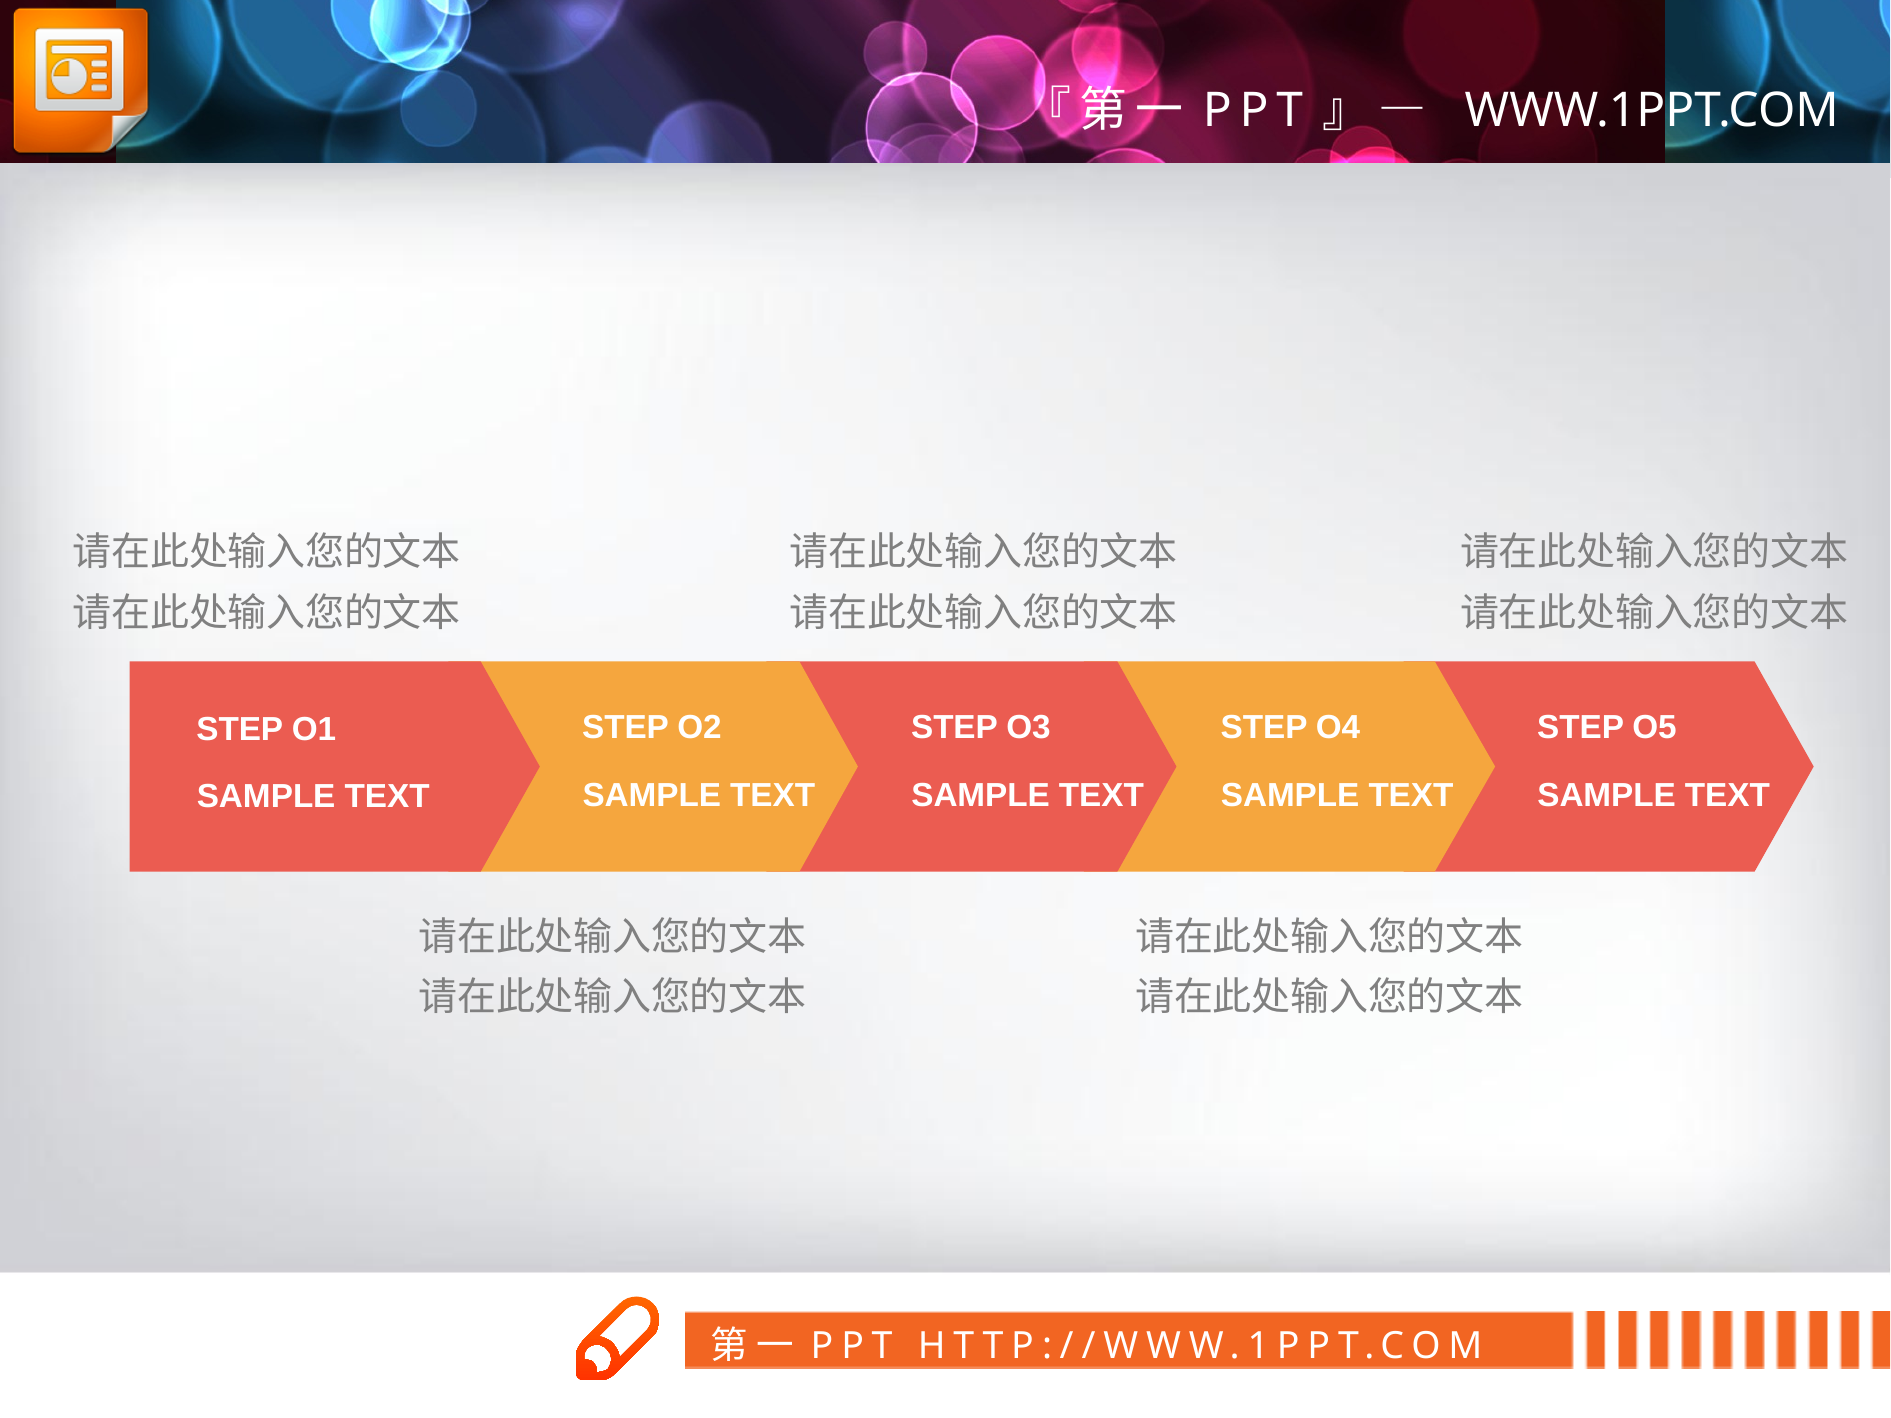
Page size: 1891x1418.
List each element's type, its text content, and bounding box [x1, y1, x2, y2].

picture [685, 1311, 1891, 1369]
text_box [129, 661, 541, 872]
text_box 请在此处输入您的文本 请在此处输入您的文本 [764, 505, 1203, 642]
picture [0, 0, 1891, 1275]
text_box 请在此处输入您的文本 请在此处输入您的文本 [393, 889, 832, 1026]
text_box 请在此处输入您的文本 请在此处输入您的文本 [1434, 505, 1874, 642]
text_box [542, 661, 859, 872]
text_box 请在此处输入您的文本 请在此处输入您的文本 [1110, 889, 1549, 1026]
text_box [1497, 661, 1814, 872]
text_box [1178, 661, 1496, 872]
text_box 请在此处输入您的文本 请在此处输入您的文本 [47, 505, 486, 642]
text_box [859, 661, 1177, 872]
